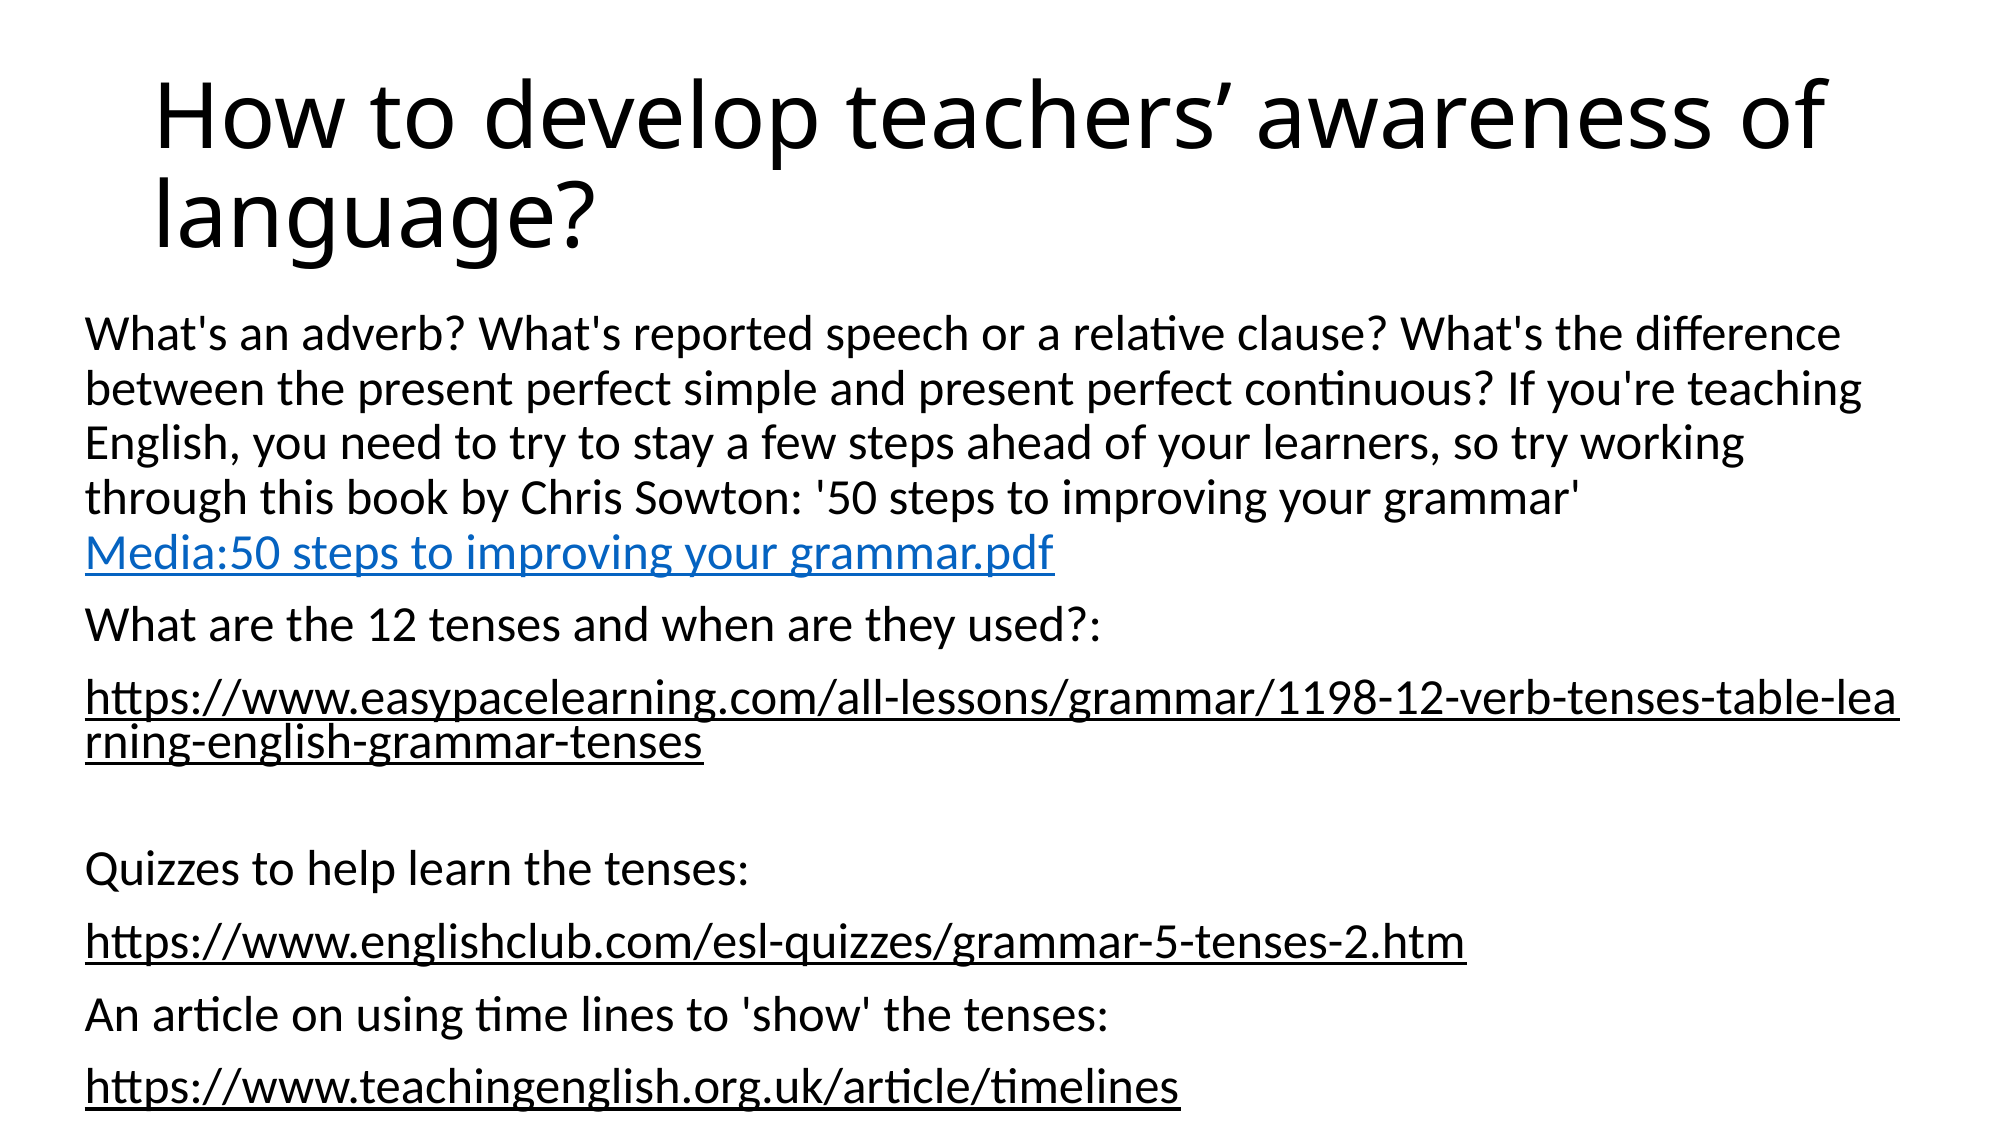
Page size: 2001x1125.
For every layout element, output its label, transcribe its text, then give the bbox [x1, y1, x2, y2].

title How to develop teachers’ awareness of language? [137, 59, 1863, 278]
list What's an adverb? What's reported speech or a relative clause? What's the difference between the present perfect simple and present perfect continuous? If you're teaching English, you need to try to stay a few steps ahead of your learners, so try working through this book by Chris Sowton: '50 steps to improving your grammar' Media:50 steps to improving your grammar.pdf What are the 12 tenses and when are they used?: https://www.easypacelearning.com/all-lessons/grammar/1198-12-verb-tenses-table-learning-english-grammar-tenses Quizzes to help learn the tenses: https://www.englishclub.com/esl-quizzes/grammar-5-tenses-2.htm An article on using time lines to 'show' the tenses: https://www.teachingenglish.org.uk/article/timelines [69, 299, 1920, 1081]
